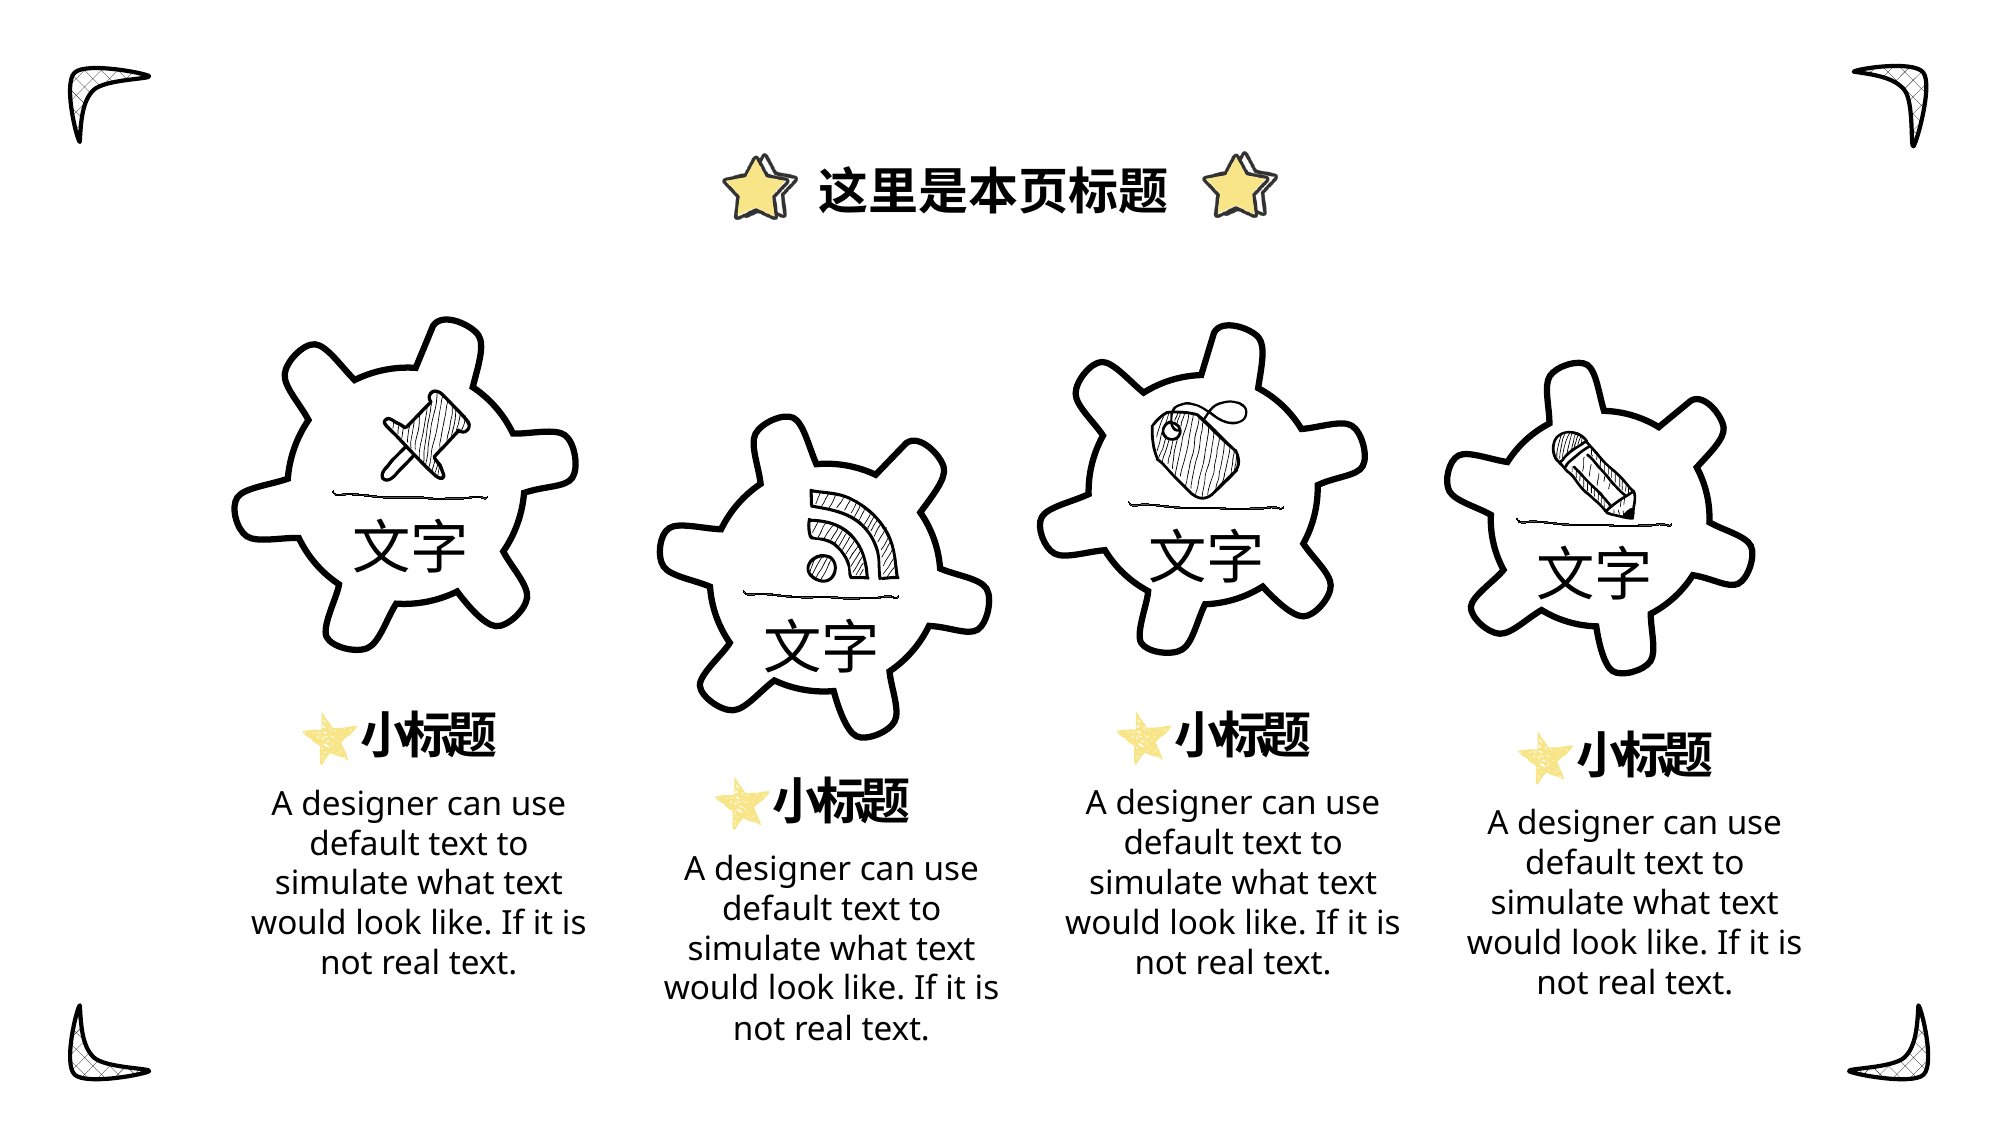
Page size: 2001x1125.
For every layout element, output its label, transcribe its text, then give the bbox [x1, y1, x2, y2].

text_box A designer can use default text to simulate what text would look like. If it is not real text. [645, 839, 1018, 1054]
text_box [1116, 711, 1172, 766]
text_box 这里是本页标题 [801, 151, 1186, 227]
text_box A designer can use default text to simulate what text would look like. If it is not real text. [232, 774, 606, 989]
text_box [1848, 1004, 1930, 1081]
text_box 文字 [748, 602, 899, 688]
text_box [722, 153, 798, 220]
text_box [332, 490, 488, 500]
text_box 小标题 [758, 761, 925, 837]
text_box 小标题 [1159, 696, 1327, 771]
text_box [1038, 324, 1366, 618]
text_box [806, 488, 900, 583]
text_box A designer can use default text to simulate what text would look like. If it is not real text. [1448, 793, 1822, 1009]
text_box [1202, 151, 1278, 218]
text_box [1852, 64, 1928, 148]
text_box [791, 688, 898, 739]
text_box [714, 777, 770, 831]
text_box 文字 [337, 502, 488, 588]
text_box A designer can use default text to simulate what text would look like. If it is not real text. [1047, 774, 1420, 989]
text_box [1138, 598, 1242, 654]
text_box [743, 590, 899, 600]
text_box [1518, 731, 1574, 785]
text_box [1150, 400, 1248, 500]
text_box [1128, 501, 1284, 510]
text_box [380, 389, 471, 482]
text_box [233, 318, 577, 651]
text_box [1516, 518, 1672, 527]
text_box [69, 1004, 151, 1081]
text_box [1446, 361, 1754, 635]
text_box [302, 712, 358, 766]
text_box 文字 [1521, 530, 1673, 615]
text_box [658, 415, 991, 712]
text_box [69, 66, 151, 143]
text_box 小标题 [1561, 715, 1729, 791]
text_box 文字 [1133, 513, 1284, 598]
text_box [1551, 430, 1637, 520]
text_box [1548, 615, 1655, 675]
text_box 小标题 [345, 696, 513, 772]
